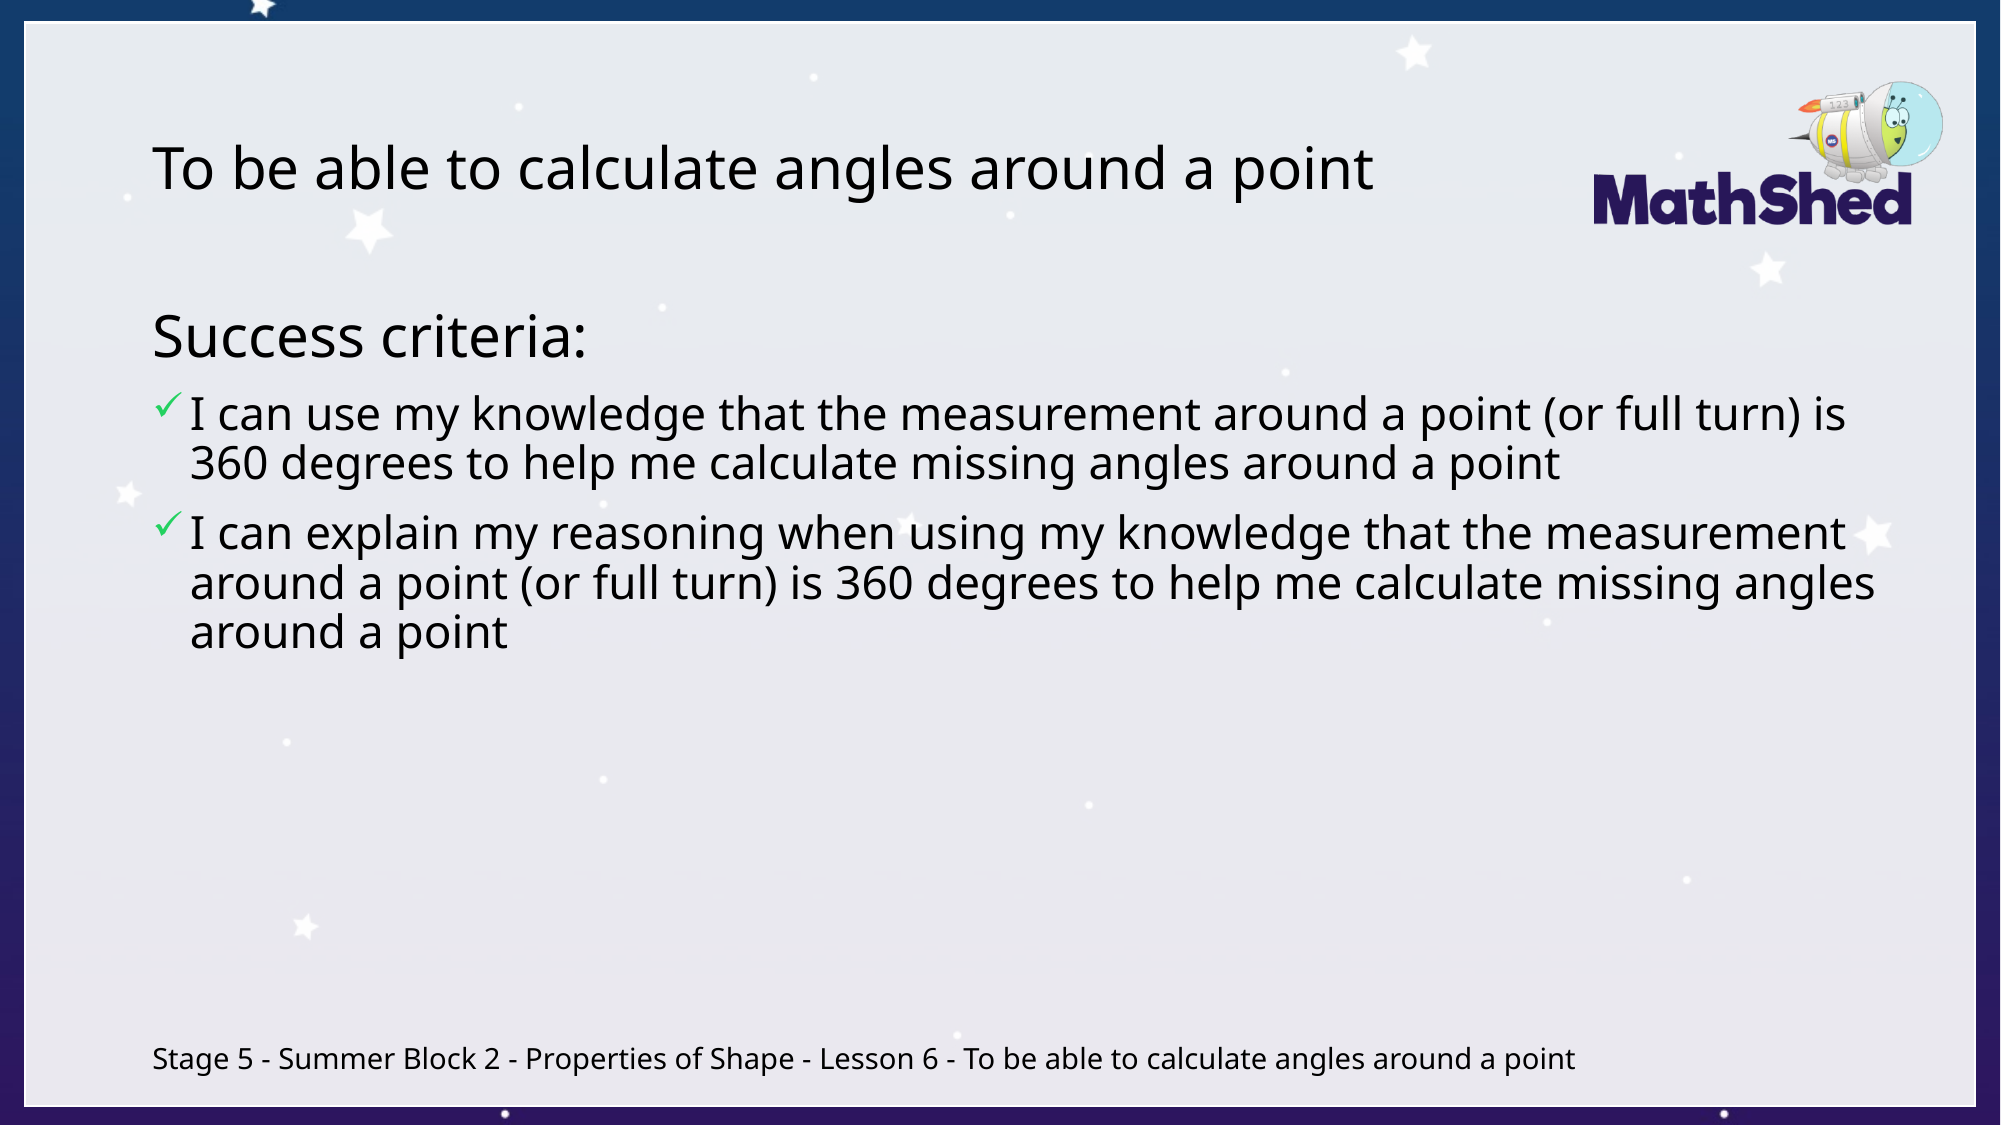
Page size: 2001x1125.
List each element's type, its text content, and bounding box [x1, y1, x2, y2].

title To be able to calculate angles around a point [137, 59, 1578, 278]
picture [0, 0, 2001, 1125]
list Success criteria: I can use my knowledge that the measurement around a point (or full turn) is 360 degrees to help me calculate missing angles around a point I can explain my reasoning when using my knowledge that the measurement around a point (or full turn) is 360 degrees to help me calculate missing angles around a point [137, 299, 1898, 1014]
footer Stage 5 - Summer Block 2 - Properties of Shape - Lesson 6 - To be able to calculate angles around a point [137, 1033, 2000, 1093]
